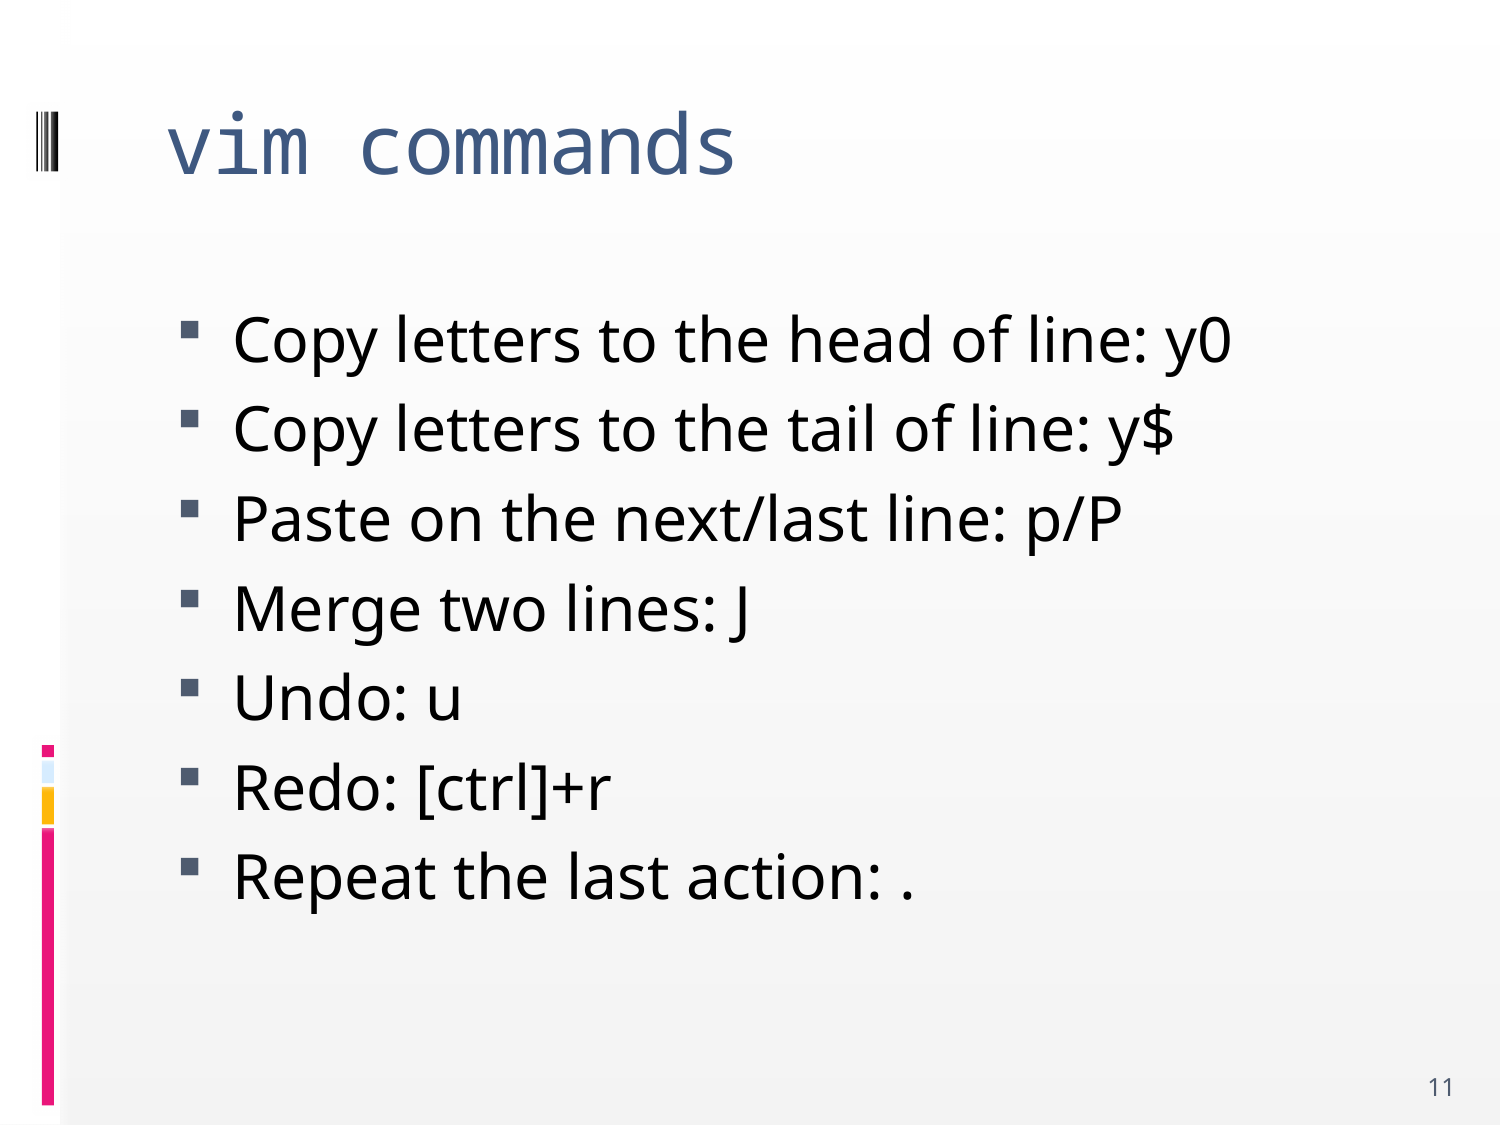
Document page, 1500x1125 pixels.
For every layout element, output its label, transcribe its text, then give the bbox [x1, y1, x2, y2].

slide_number 11 [1412, 1052, 1488, 1113]
title vim commands [150, 83, 1425, 234]
list Copy letters to the head of line: y0 Copy letters to the tail of line: y$ Paste on the next/last line: p/P Merge two lines: J Undo: u Redo: [ctrl]+r Repeat the last action: . [150, 292, 1425, 1043]
